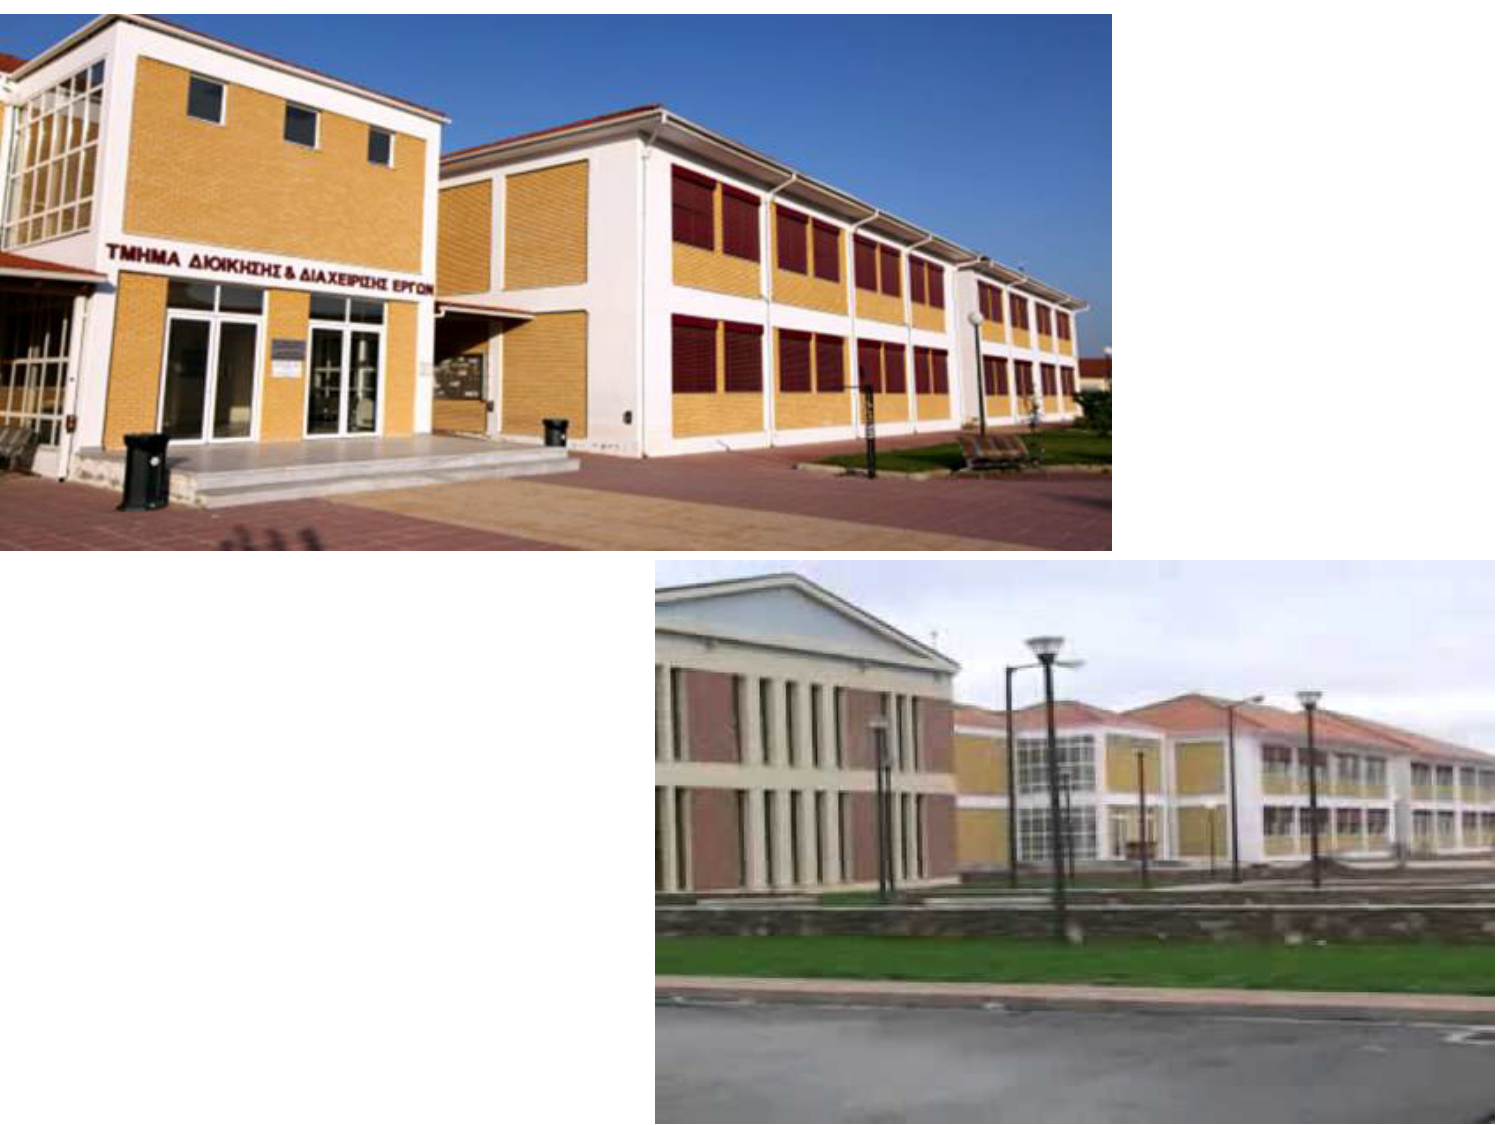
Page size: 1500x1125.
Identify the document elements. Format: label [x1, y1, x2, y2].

picture [0, 13, 1112, 551]
picture [655, 560, 1495, 1124]
